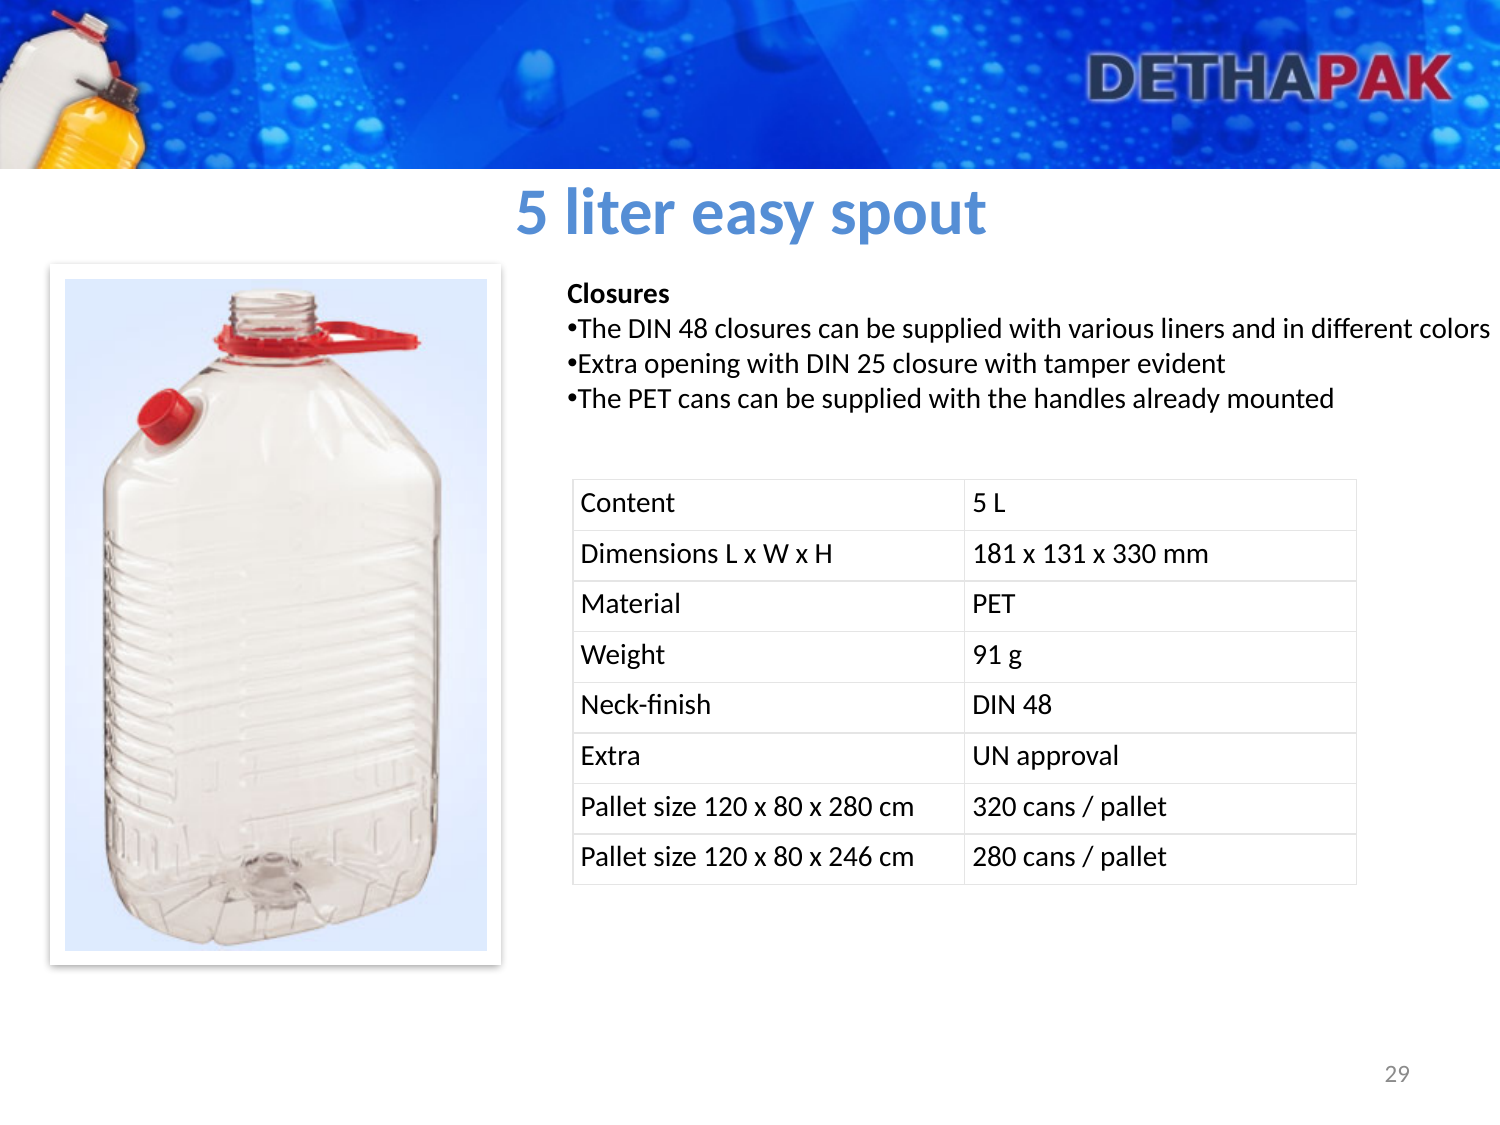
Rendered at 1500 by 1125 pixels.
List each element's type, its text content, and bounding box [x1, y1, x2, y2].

slide_number 29 [1074, 1042, 1425, 1103]
table_cell 280 cans / pallet [965, 835, 1356, 884]
table_cell DIN 48 [965, 683, 1356, 732]
table_cell Pallet size 120 x 80 x 280 cm [574, 784, 964, 833]
title 5 liter easy spout [76, 177, 1427, 262]
table_cell Neck-finish [574, 683, 964, 732]
table_cell 181 x 131 x 330 mm [965, 531, 1356, 580]
table_cell 320 cans / pallet [965, 784, 1356, 833]
picture [0, 0, 1500, 169]
table_cell Pallet size 120 x 80 x 246 cm [574, 835, 964, 884]
table_cell UN approval [965, 734, 1356, 783]
table_header 5 L [965, 480, 1356, 530]
picture [64, 278, 487, 952]
list [100, 255, 1451, 1125]
table_cell Extra [574, 734, 964, 783]
table_cell PET [965, 582, 1356, 631]
table_cell Weight [574, 632, 964, 682]
table_cell Dimensions L x W x H [574, 531, 964, 580]
text_box Closures The DIN 48 closures can be supplied with various liners and in different colors Extra opening with DIN 25 closure with tamper evident The PET cans can be supplied with the handles already mounted [552, 267, 1500, 457]
table_cell 91 g [965, 632, 1356, 682]
table_header Content [574, 480, 964, 530]
table_cell Material [574, 582, 964, 631]
